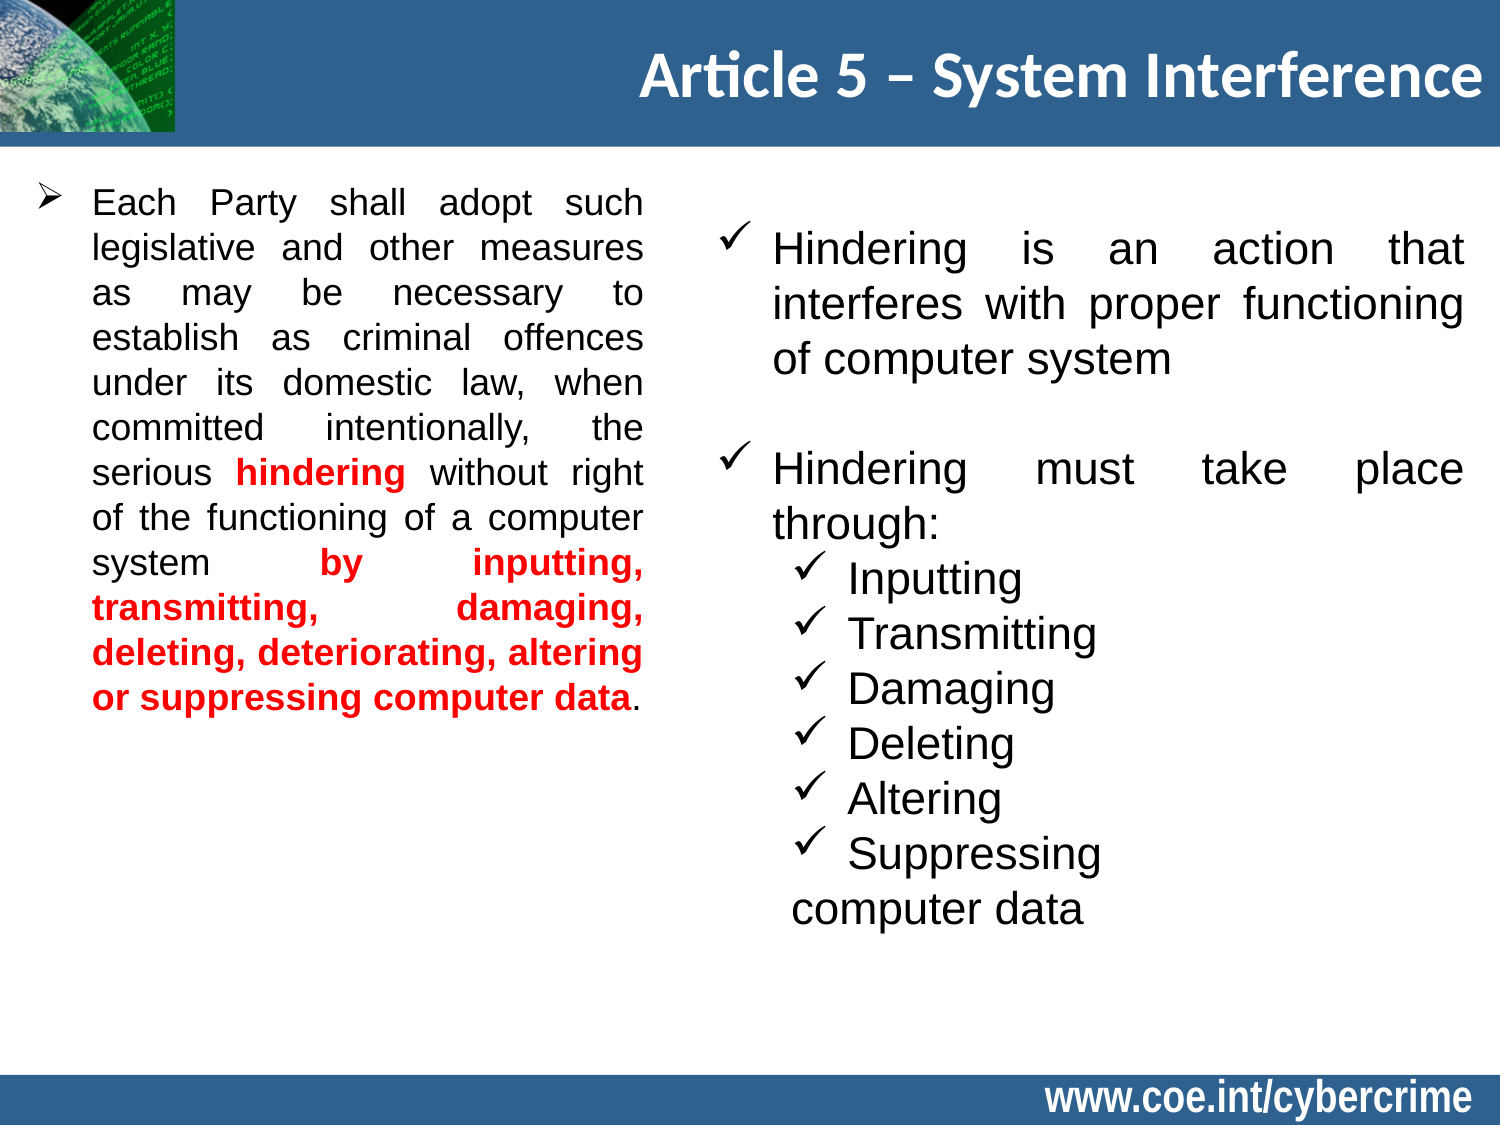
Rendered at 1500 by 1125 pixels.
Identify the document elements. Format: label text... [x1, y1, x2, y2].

picture [0, 0, 175, 132]
text_box Each Party shall adopt such legislative and other measures as may be necessary to establish as criminal offences under its domestic law, when committed intentionally, the serious hindering without right of the functioning of a computer system by inputting, transmitting, damaging, deleting, deteriorating, altering or suppressing computer data. [20, 170, 659, 726]
text_box www.coe.int/cybercrime [1030, 1059, 1500, 1125]
text_box Article 5 – System Interference [0, 0, 1500, 149]
text_box [0, 1073, 1030, 1125]
text_box Hindering is an action that interferes with proper functioning of computer system Hindering must take place through: Inputting Transmitting Damaging Deleting Altering Suppressing computer data [701, 211, 1480, 941]
